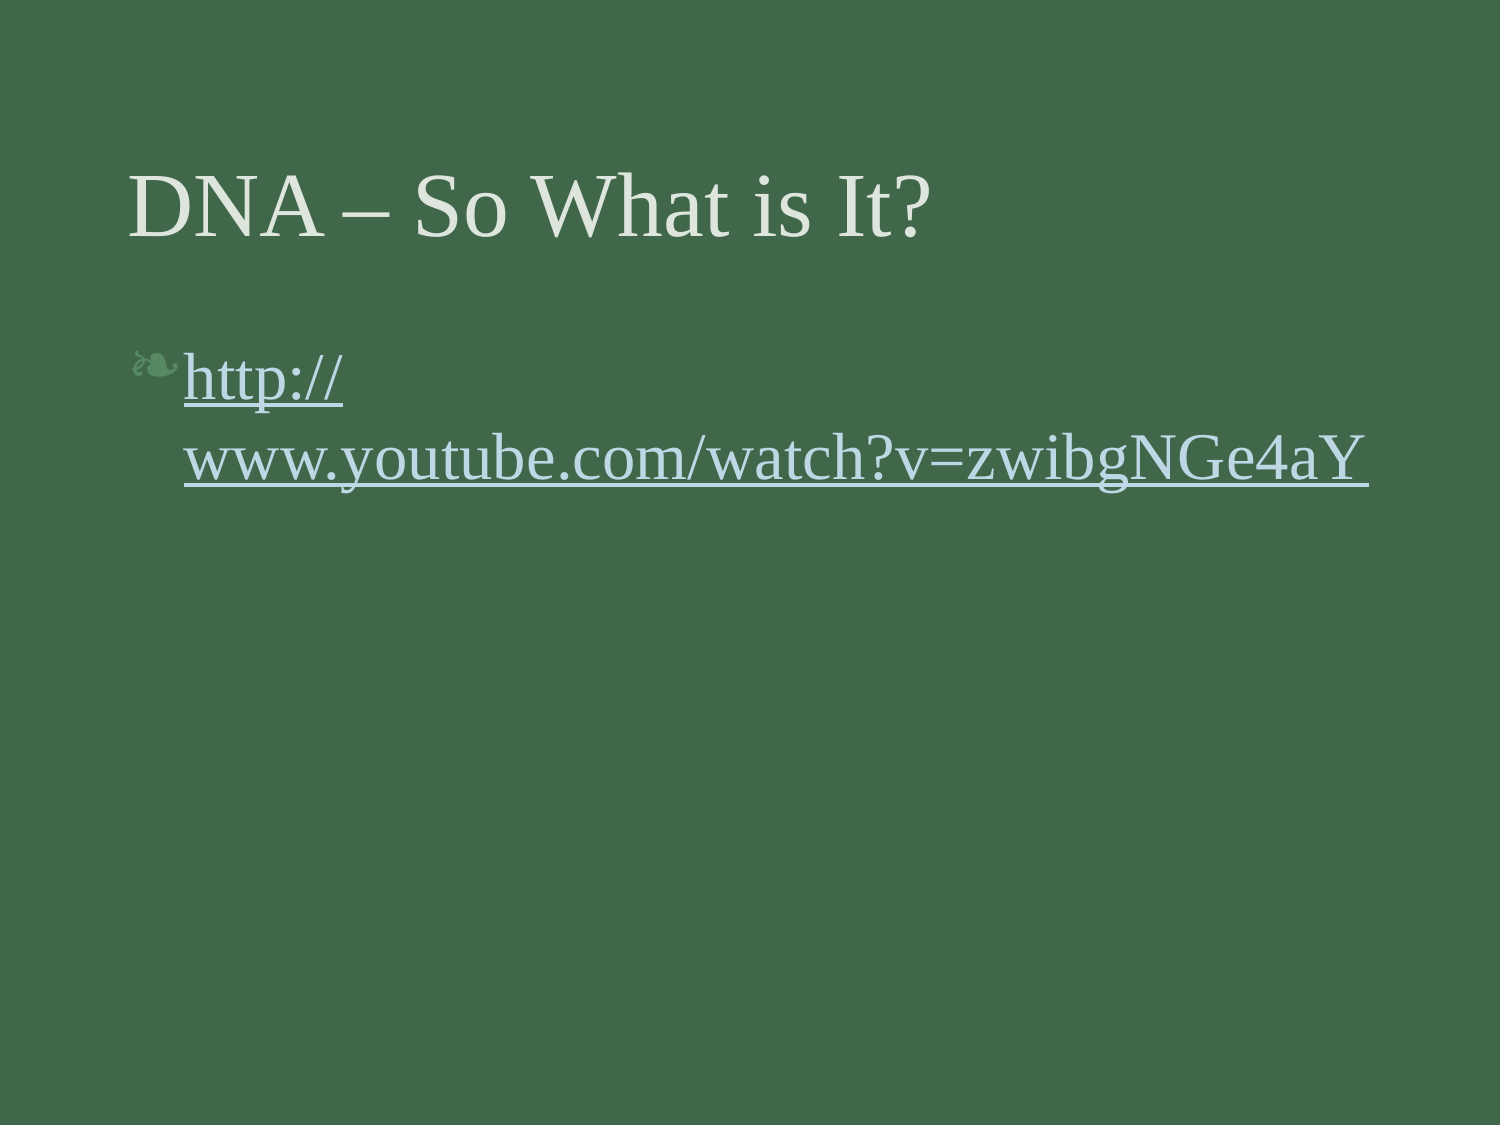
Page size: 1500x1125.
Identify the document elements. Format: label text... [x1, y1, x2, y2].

list http://www.youtube.com/watch?v=zwibgNGe4aY [112, 324, 1388, 1001]
title DNA – So What is It? [112, 74, 1388, 263]
